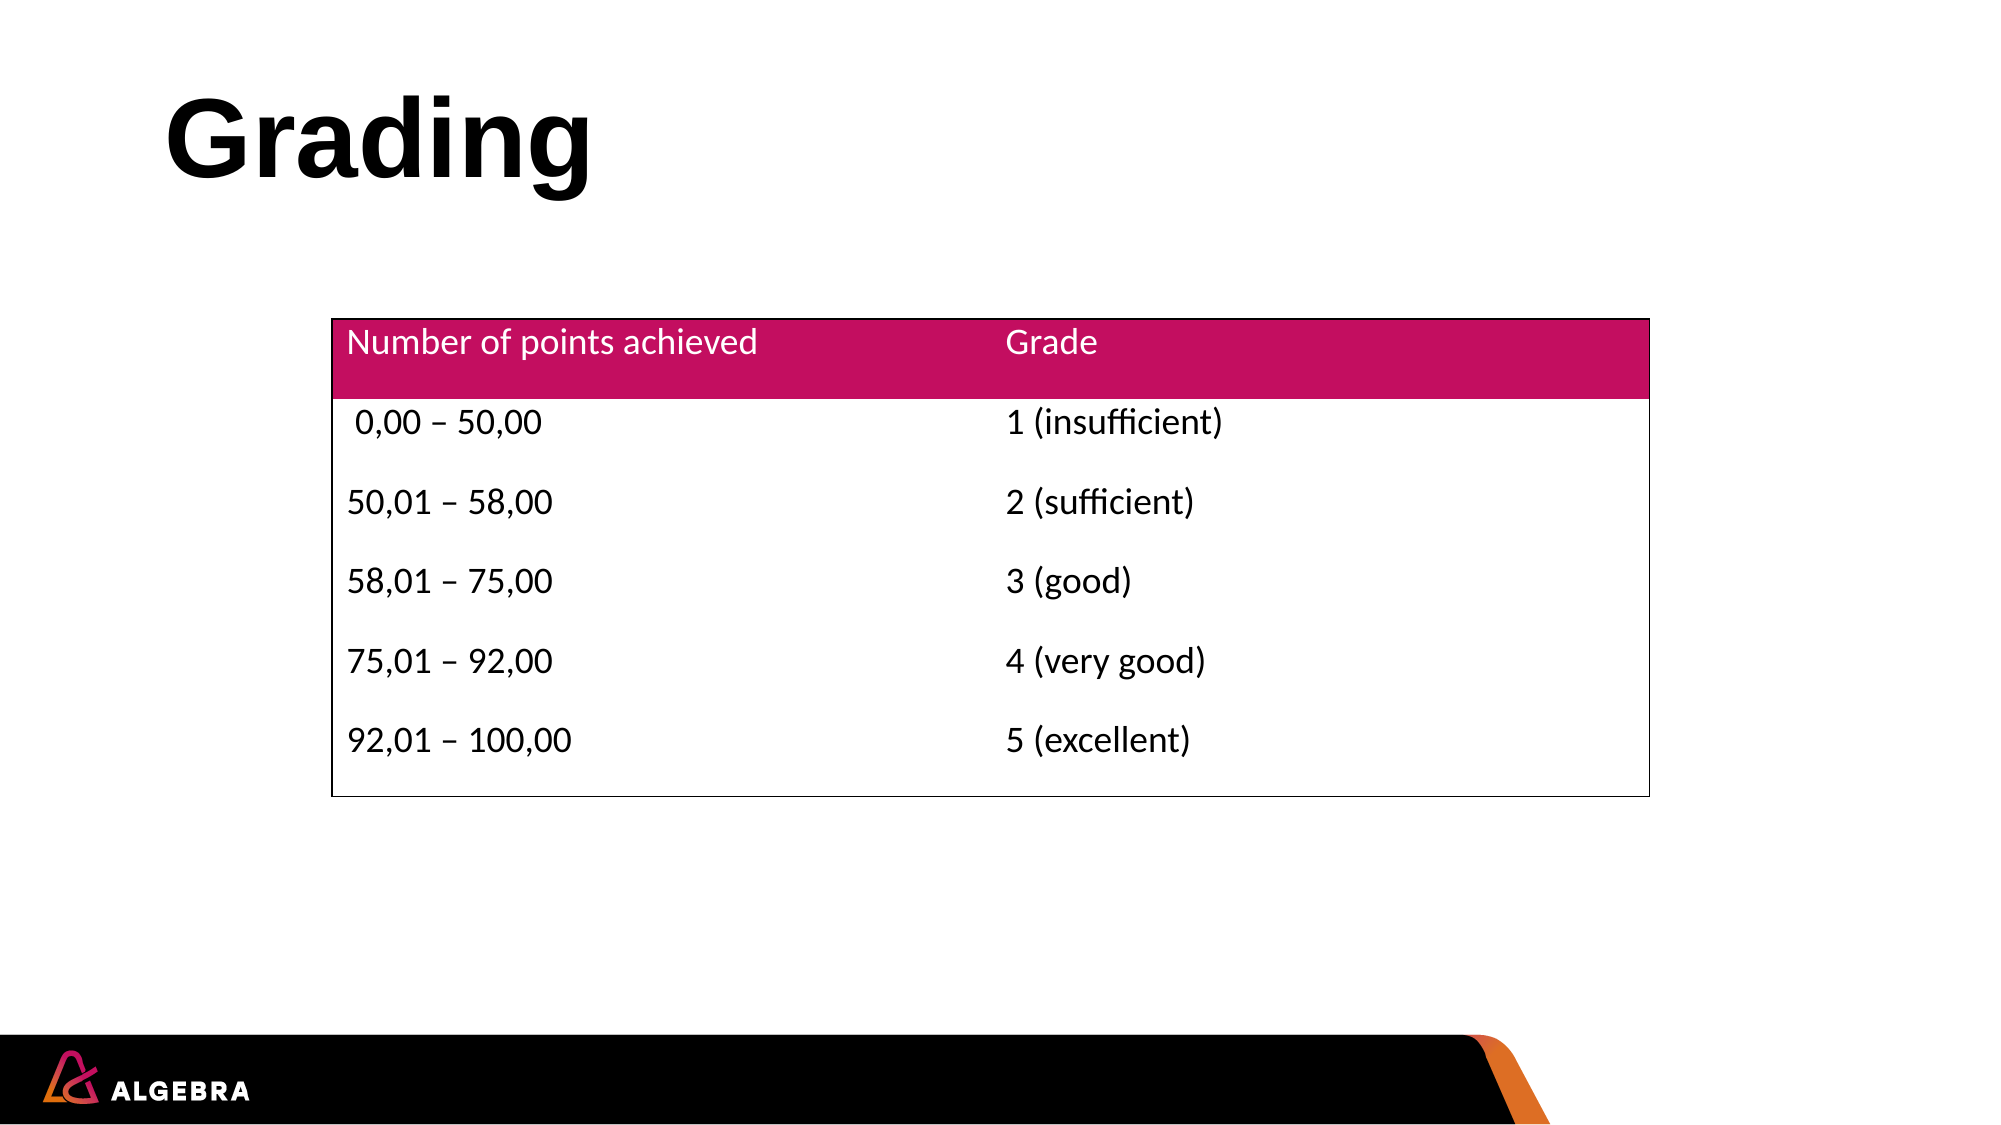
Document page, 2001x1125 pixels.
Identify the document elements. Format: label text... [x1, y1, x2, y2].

table_cell 5 (excellent) [991, 717, 1649, 796]
table_cell 58,01 – 75,00 [333, 558, 991, 637]
table_header Grade [991, 320, 1649, 399]
table_cell 1 (insufficient) [991, 399, 1649, 478]
table_cell 2 (sufficient) [991, 478, 1649, 558]
table_cell 92,01 – 100,00 [333, 717, 991, 796]
table_header Number of points achieved [333, 320, 991, 399]
table_cell 50,01 – 58,00 [333, 478, 991, 558]
picture [0, 1034, 1733, 1125]
table_cell 3 (good) [991, 558, 1649, 637]
table_cell 4 (very good) [991, 637, 1649, 717]
table_cell 0,00 – 50,00 [333, 399, 991, 478]
title Grading [149, 34, 1650, 208]
table_cell 75,01 – 92,00 [333, 637, 991, 717]
